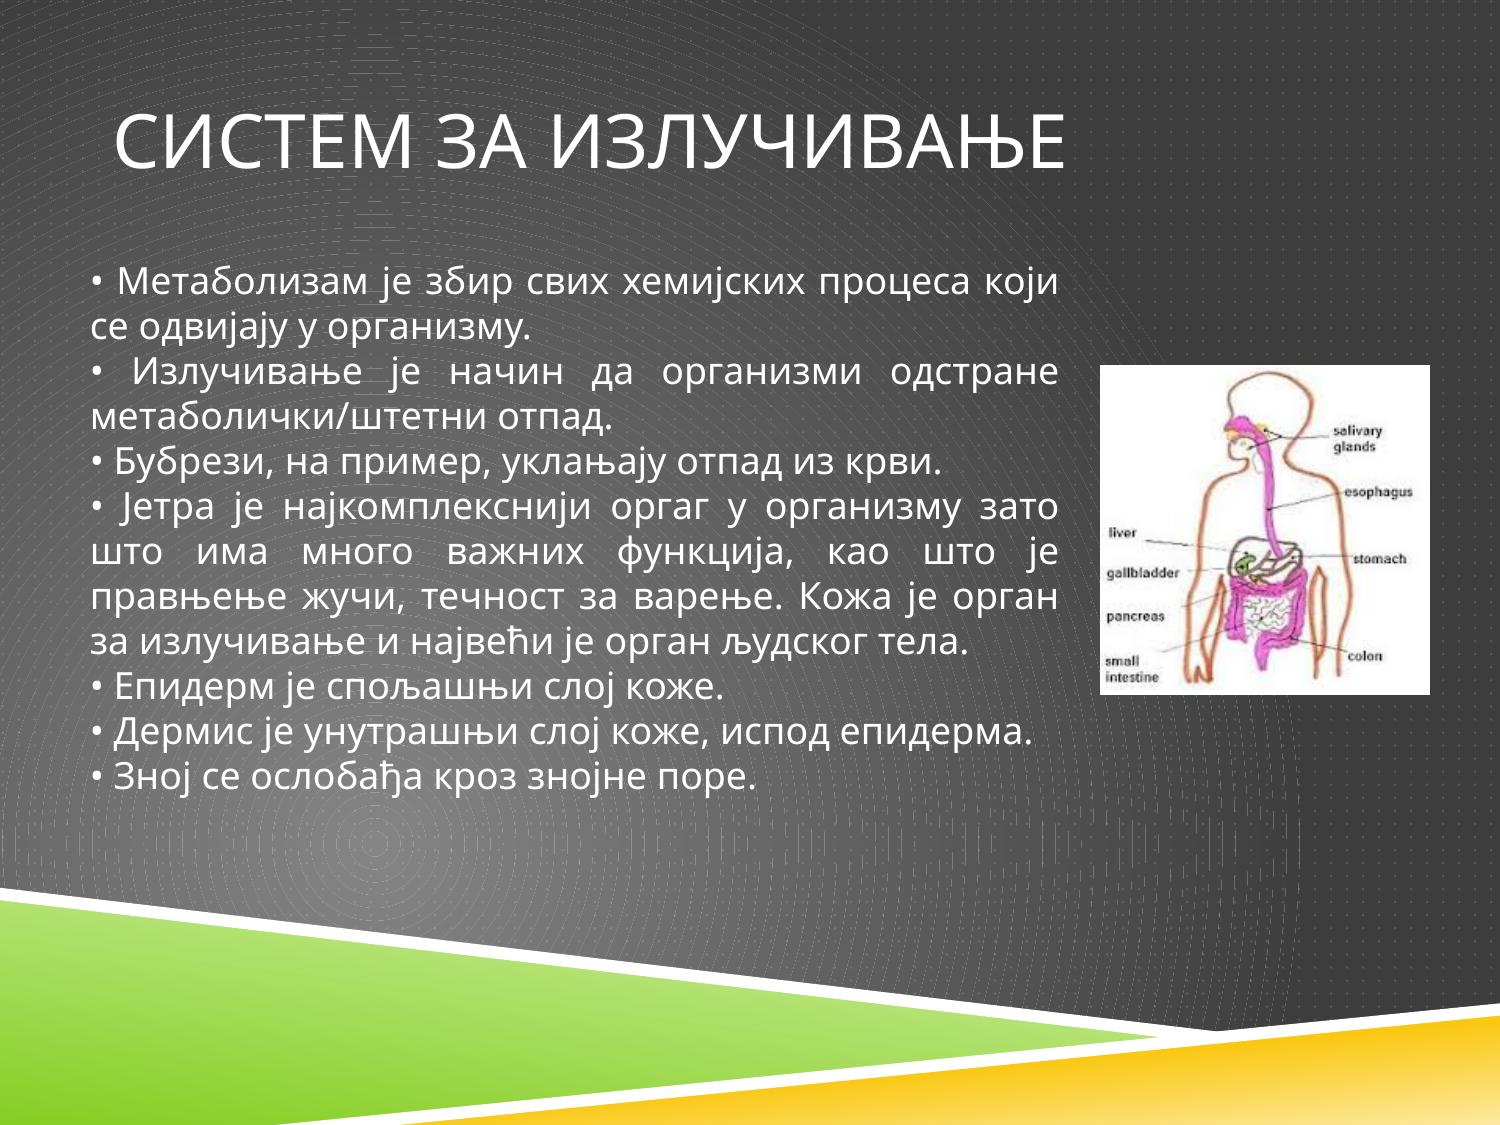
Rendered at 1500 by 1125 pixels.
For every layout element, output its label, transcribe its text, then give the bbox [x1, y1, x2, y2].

text_box • Метаболизам је збир свих хемијских процеса који се одвијају у организму. • Излучивање је начин да организми одстране метаболички/штетни отпад. • Бубрези, на пример, уклањају отпад из крви. • Јетра је најкомплекснији оргаг у организму зато што има много важних функција, као што је правњење жучи, течност за варење. Кожа је орган за излучивање и највећи је орган људског тела. • Епидерм је спољашњи слој коже. • Дермис је унутрашњи слој коже, испод епидерма. • Зној се ослобађа кроз знојне поре. [75, 249, 1075, 805]
title СИСТЕМ ЗА ИзлучИВАЊЕ [112, 45, 1388, 233]
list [1099, 365, 1430, 696]
